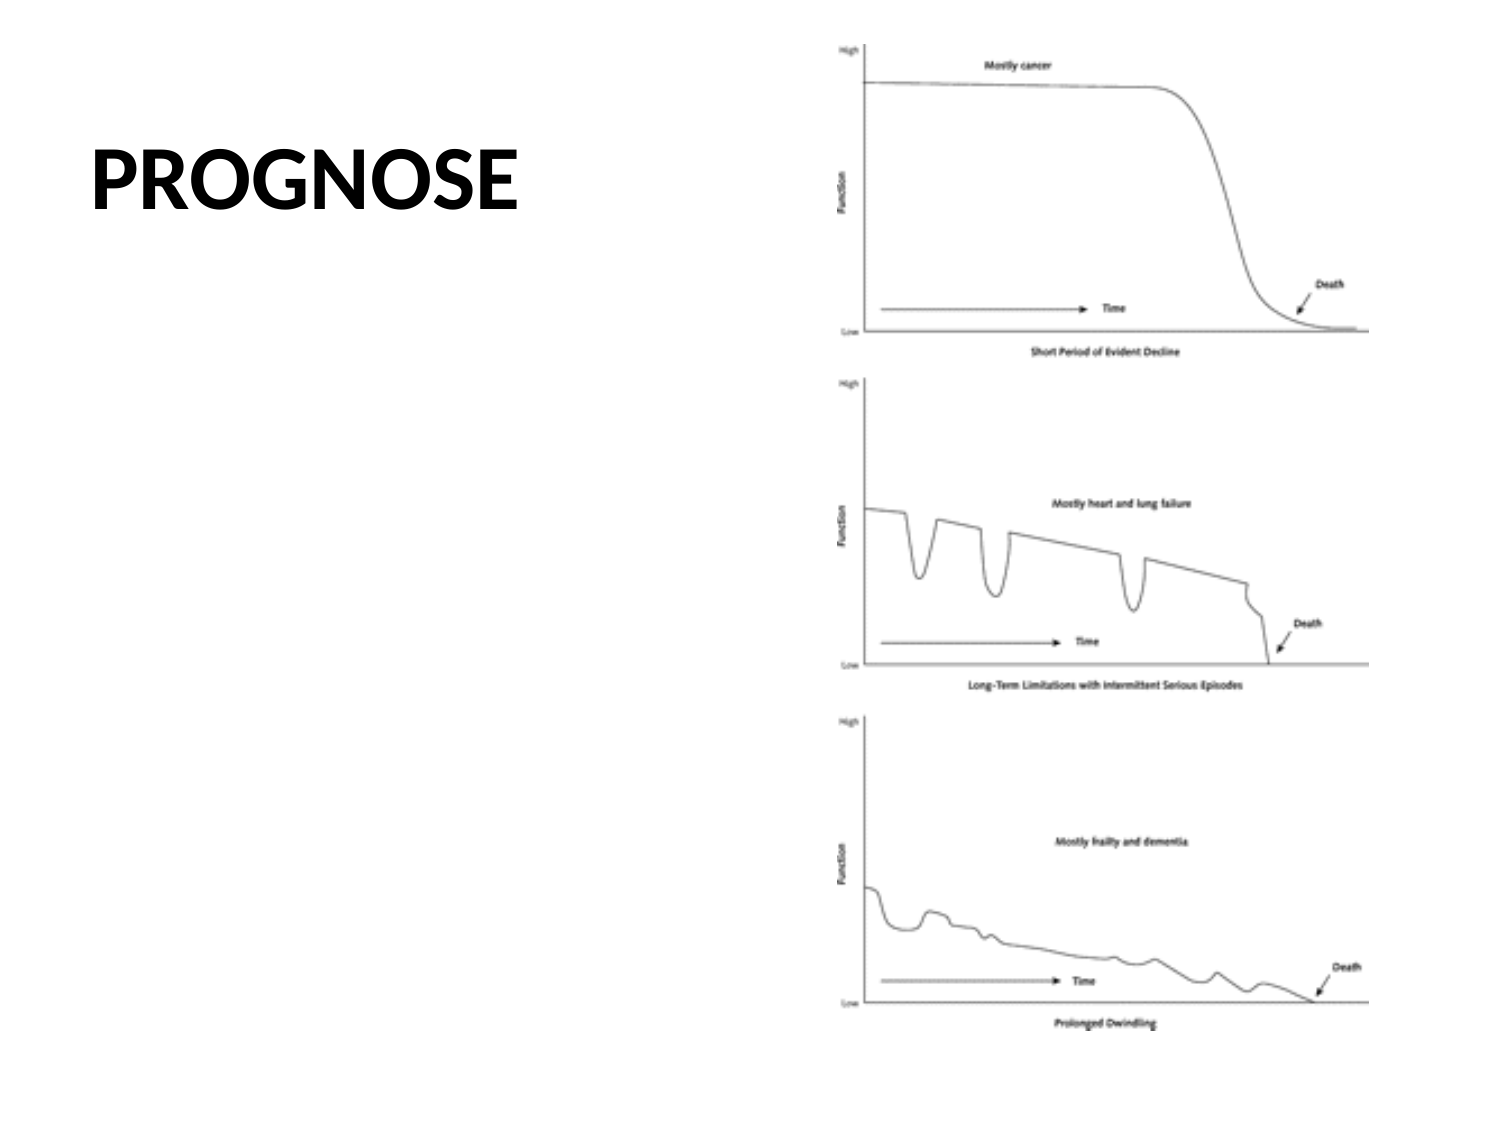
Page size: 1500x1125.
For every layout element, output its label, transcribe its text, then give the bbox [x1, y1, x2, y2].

picture [837, 44, 1369, 1032]
title PROGNOSE [75, 44, 738, 236]
